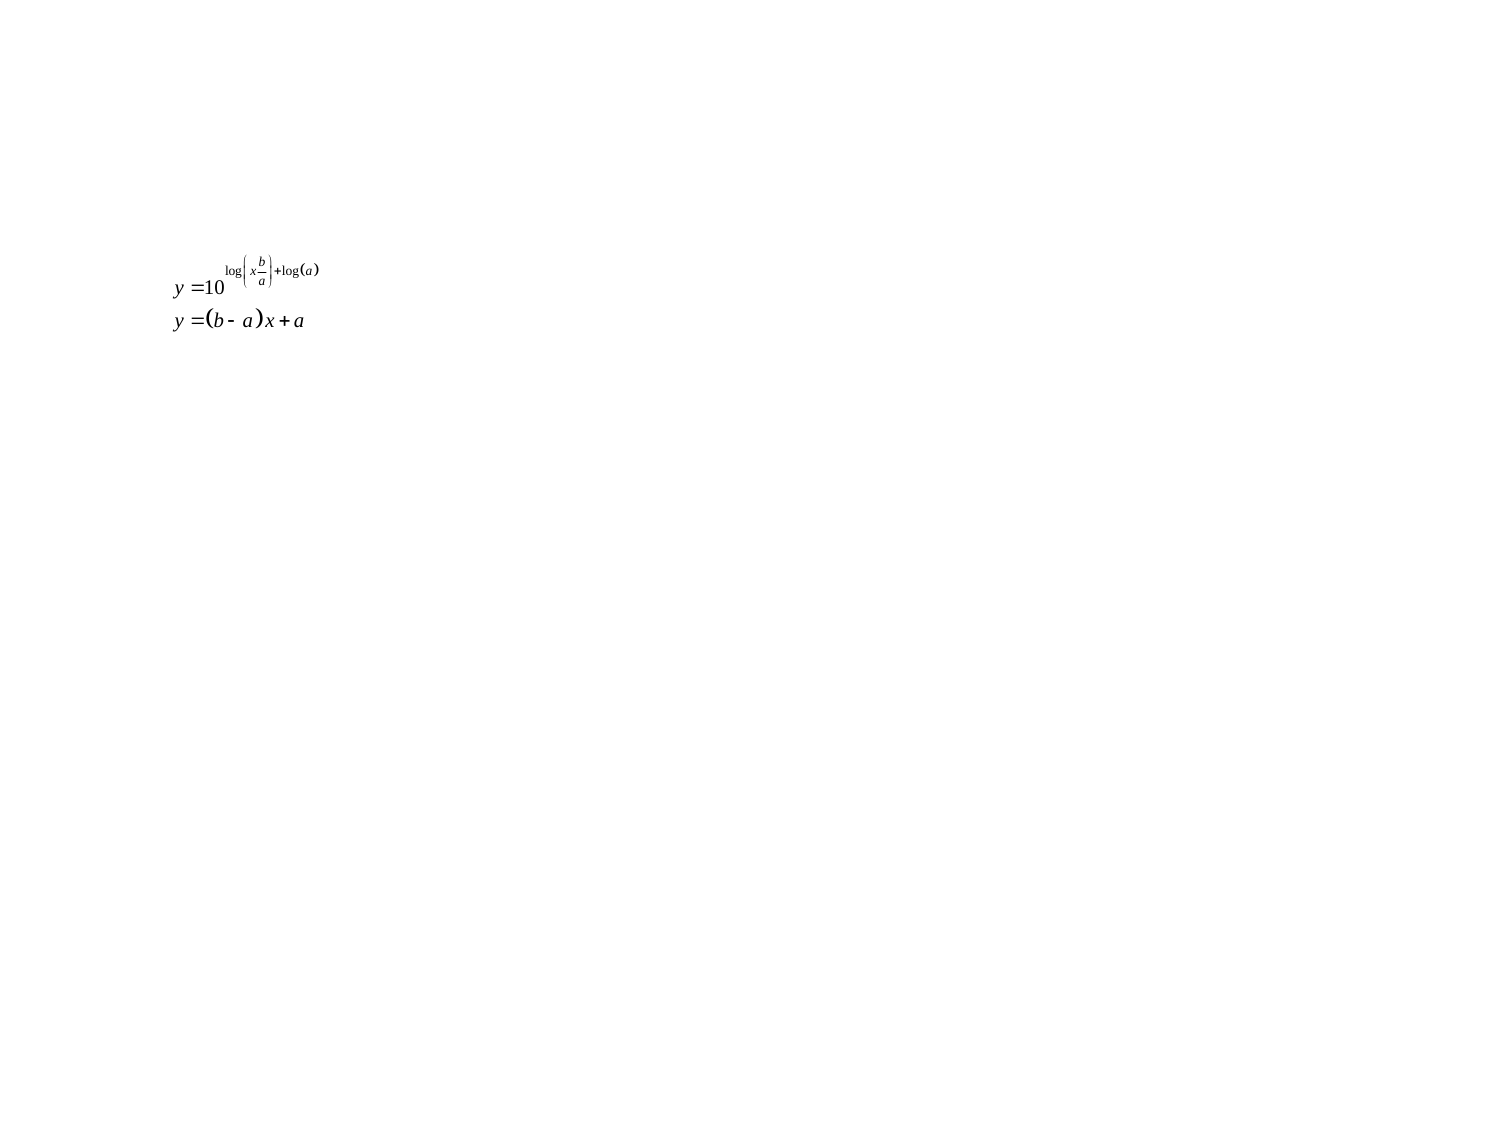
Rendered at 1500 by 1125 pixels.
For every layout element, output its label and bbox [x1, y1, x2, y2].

text_box [168, 249, 324, 340]
